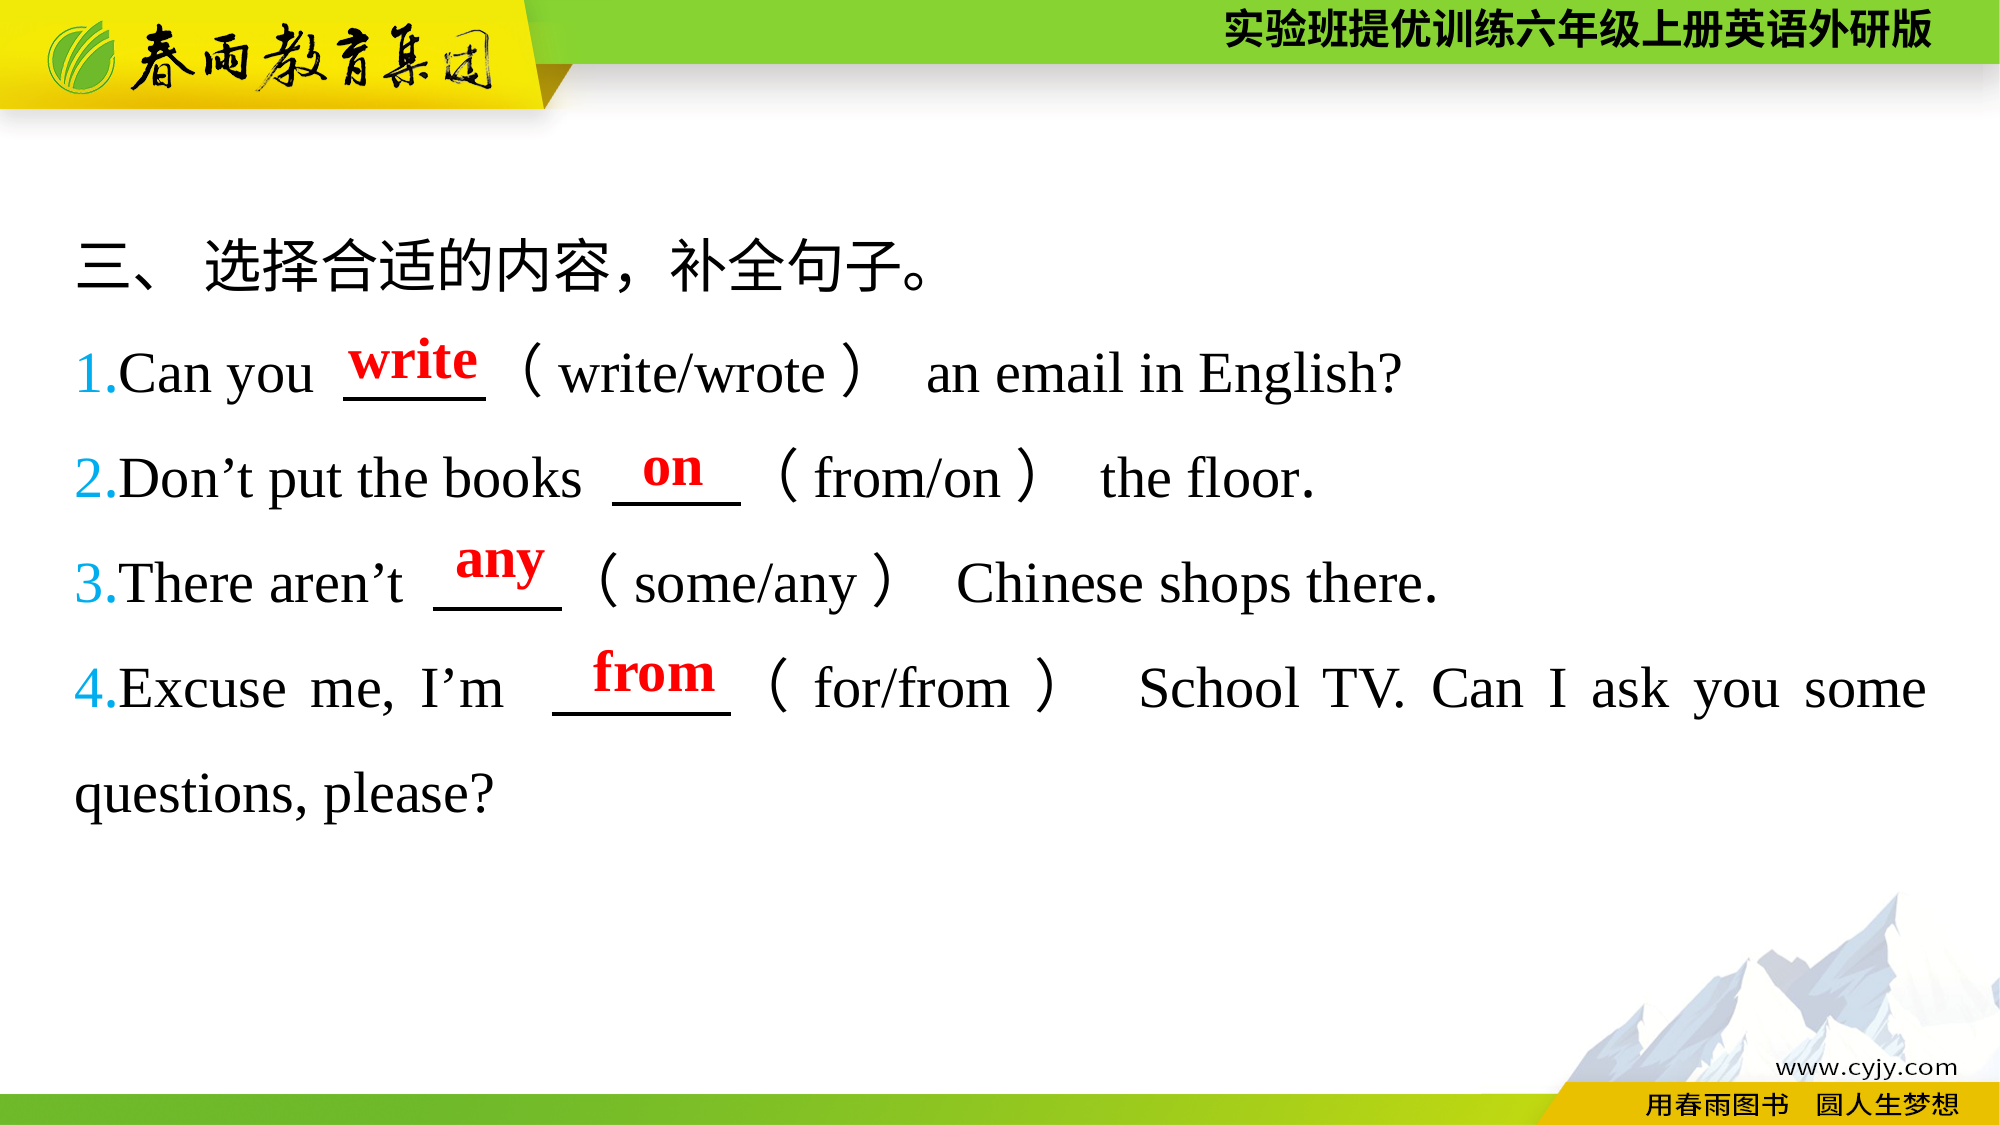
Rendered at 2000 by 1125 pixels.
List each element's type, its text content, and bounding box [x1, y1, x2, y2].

text_box from [579, 625, 745, 711]
text_box write [333, 312, 516, 398]
picture [0, 0, 2000, 1125]
text_box any [440, 511, 622, 597]
list 三、 选择合适的内容，补全句子。 1.Can you （write/wrote） an email in English? 2.Don’t put the books （from/on） the floor. 3.There aren’t （some/any） Chinese shops there. 4.Excuse me, I’m （for/from） School TV. Can I ask you some questions, please? [59, 187, 1944, 826]
text_box on [627, 419, 810, 505]
